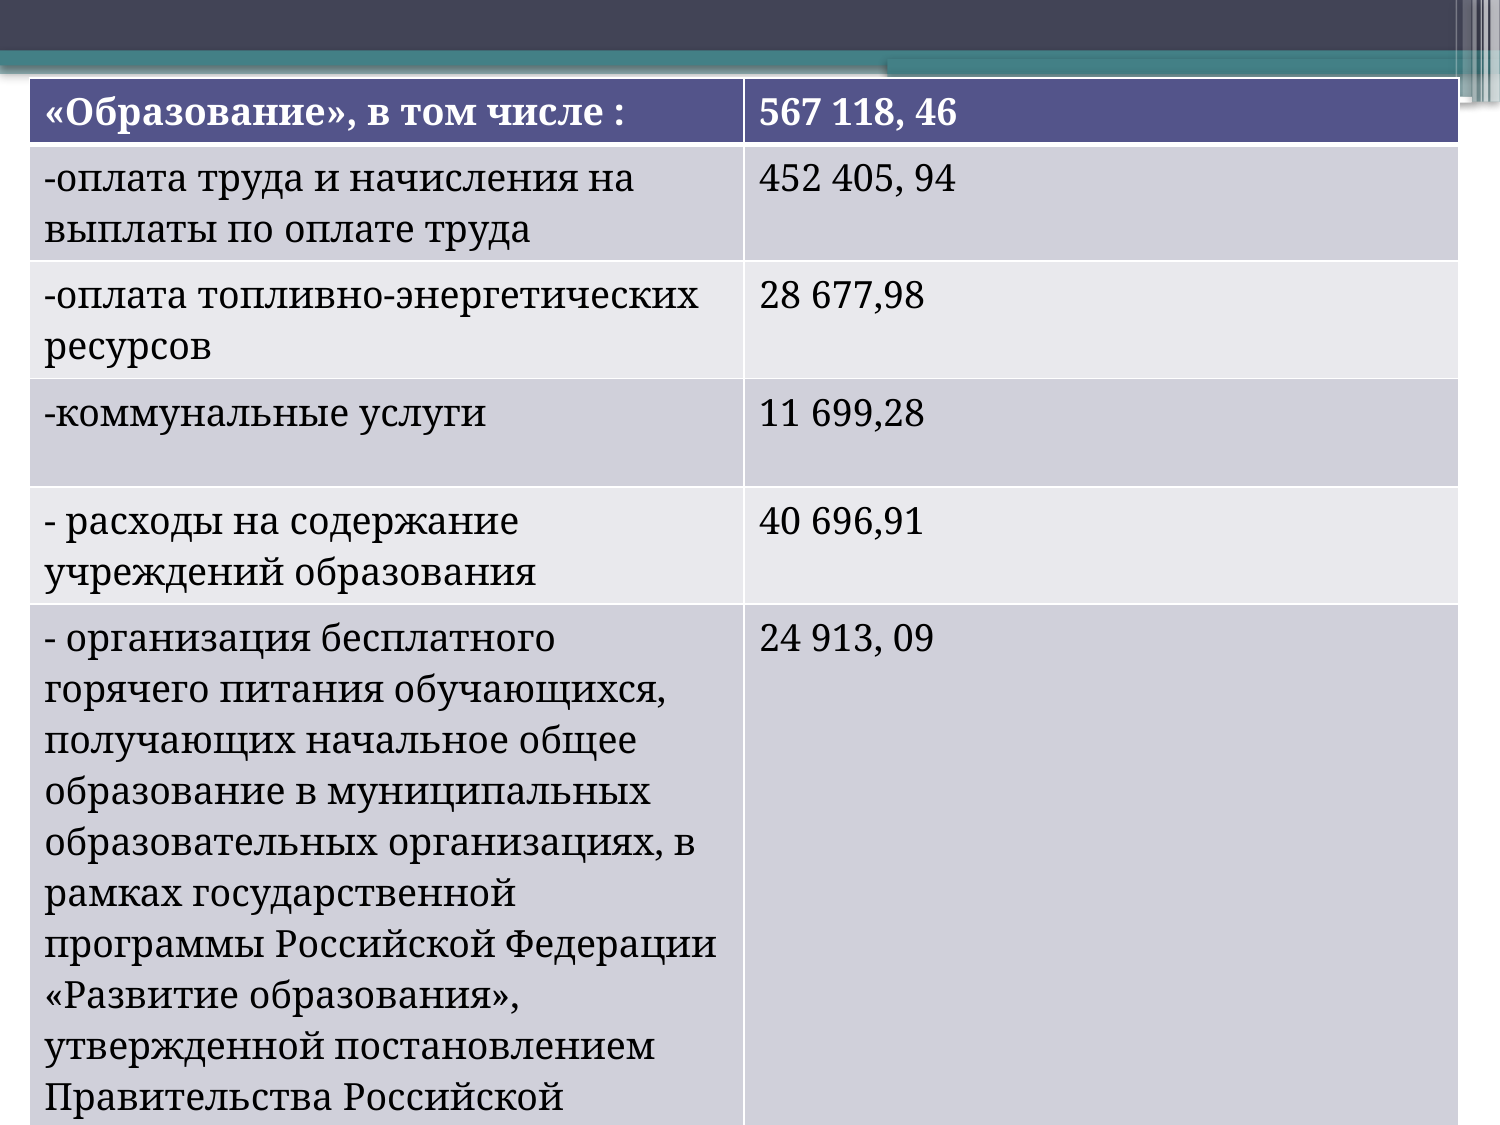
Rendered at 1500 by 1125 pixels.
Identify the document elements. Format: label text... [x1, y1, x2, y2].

table_cell - организация бесплатного горячего питания обучающихся, получающих начальное общее образование в муниципальных образовательных организациях, в рамках государственной программы Российской Федерации «Развитие образования», утвержденной постановлением Правительства Российской Федерации от 26 декабря 2017 года № 1642 [30, 605, 743, 1125]
table_cell 40 696,91 [745, 488, 1458, 603]
table_cell 24 913, 09 [745, 605, 1458, 1125]
table_cell 452 405, 94 [745, 147, 1458, 260]
table_header 567 118, 46 [745, 79, 1458, 142]
table_cell -коммунальные услуги [30, 379, 743, 486]
table_cell - расходы на содержание учреждений образования [30, 488, 743, 603]
table_header «Образование», в том числе : [30, 79, 743, 142]
table_cell 11 699,28 [745, 379, 1458, 486]
table_cell -оплата топливно-энергетических ресурсов [30, 262, 743, 378]
table_cell 28 677,98 [745, 262, 1458, 378]
table_cell -оплата труда и начисления на выплаты по оплате труда [30, 147, 743, 260]
